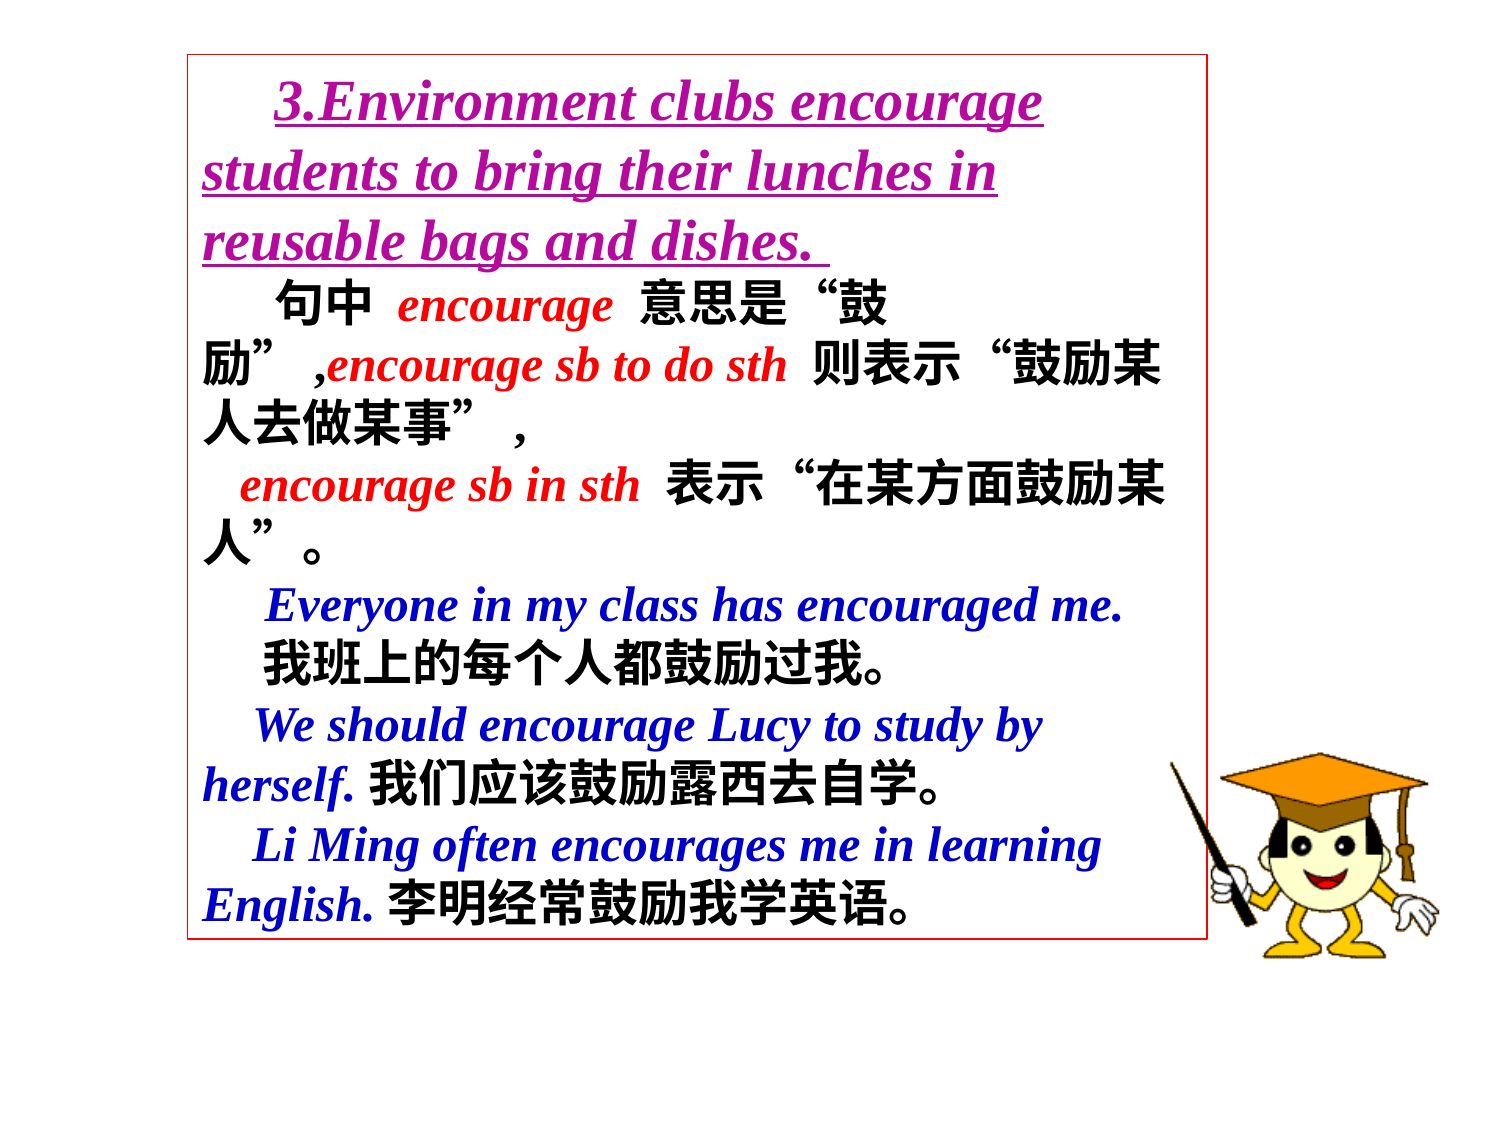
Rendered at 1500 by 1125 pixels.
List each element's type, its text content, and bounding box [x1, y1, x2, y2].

text_box 3.Environment clubs encourage students to bring their lunches in reusable bags and dishes. 句中 encourage 意思是“鼓励”,encourage sb to do sth 则表示“鼓励某人去做某事”, encourage sb in sth 表示“在某方面鼓励某人”。 Everyone in my class has encouraged me. 我班上的每个人都鼓励过我。 We should encourage Lucy to study by herself.我们应该鼓励露西去自学。 Li Ming often encourages me in learning English.李明经常鼓励我学英语。 [187, 54, 1208, 940]
picture [1149, 737, 1463, 973]
